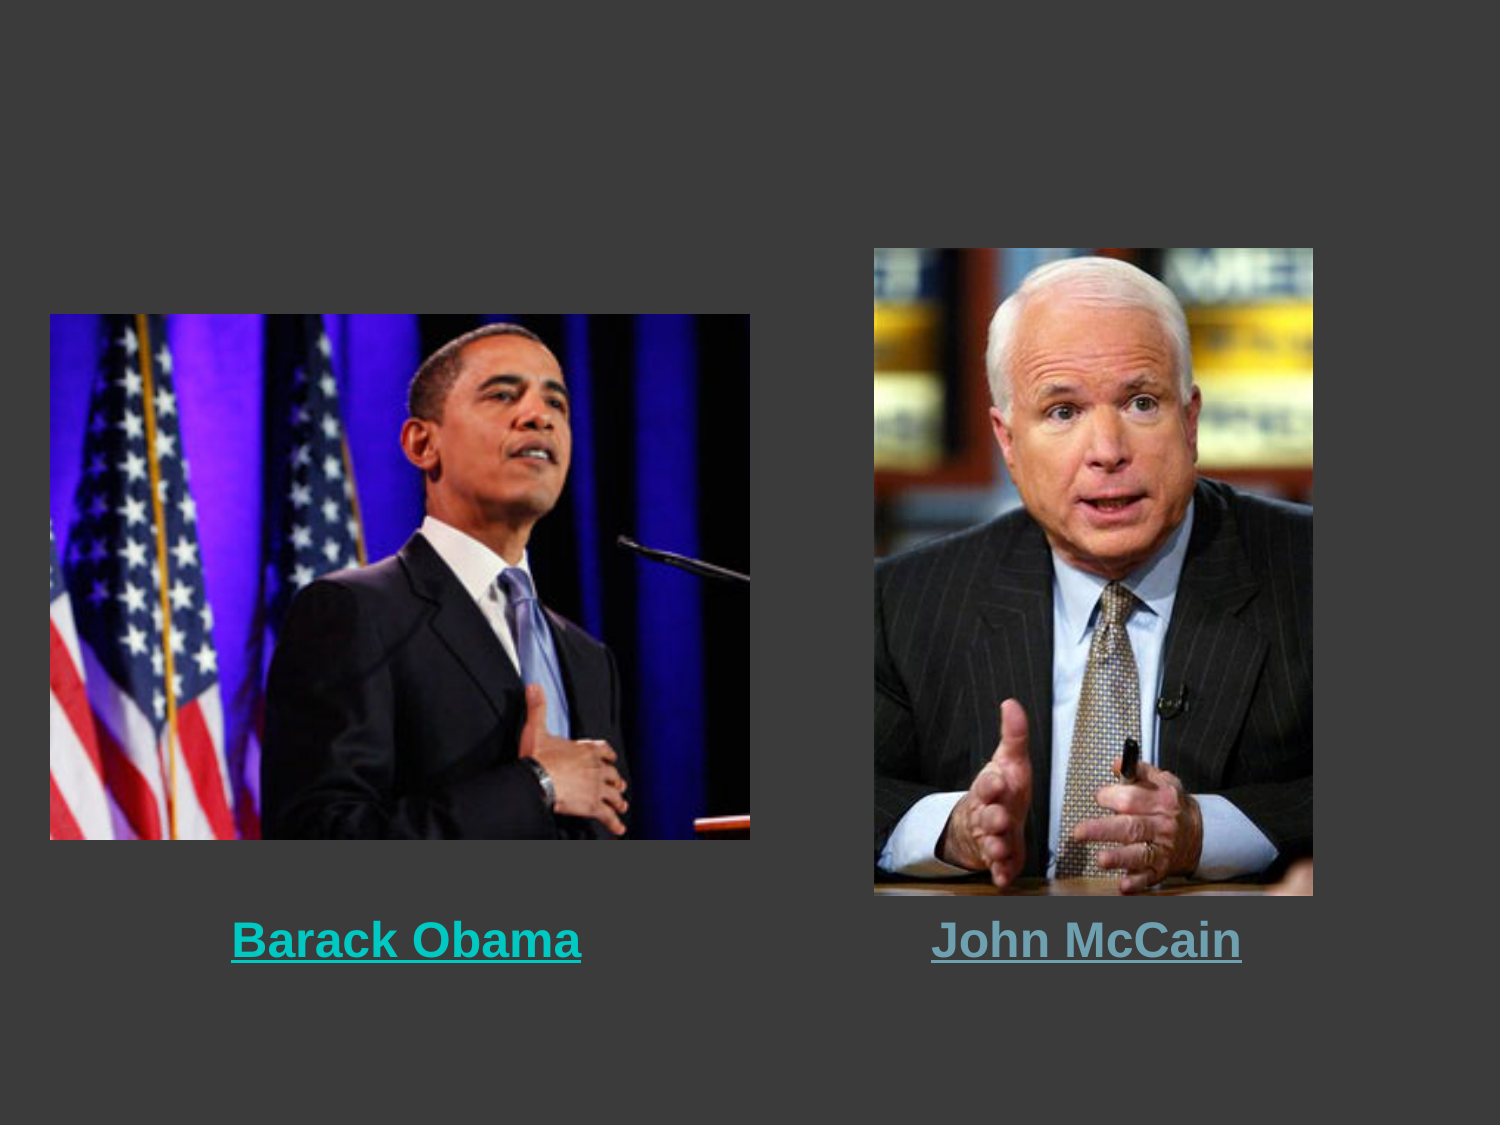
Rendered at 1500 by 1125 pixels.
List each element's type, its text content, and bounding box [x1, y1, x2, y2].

list John McCain [761, 900, 1425, 1038]
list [873, 248, 1314, 896]
list Barack Obama [75, 900, 738, 1038]
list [49, 313, 751, 840]
